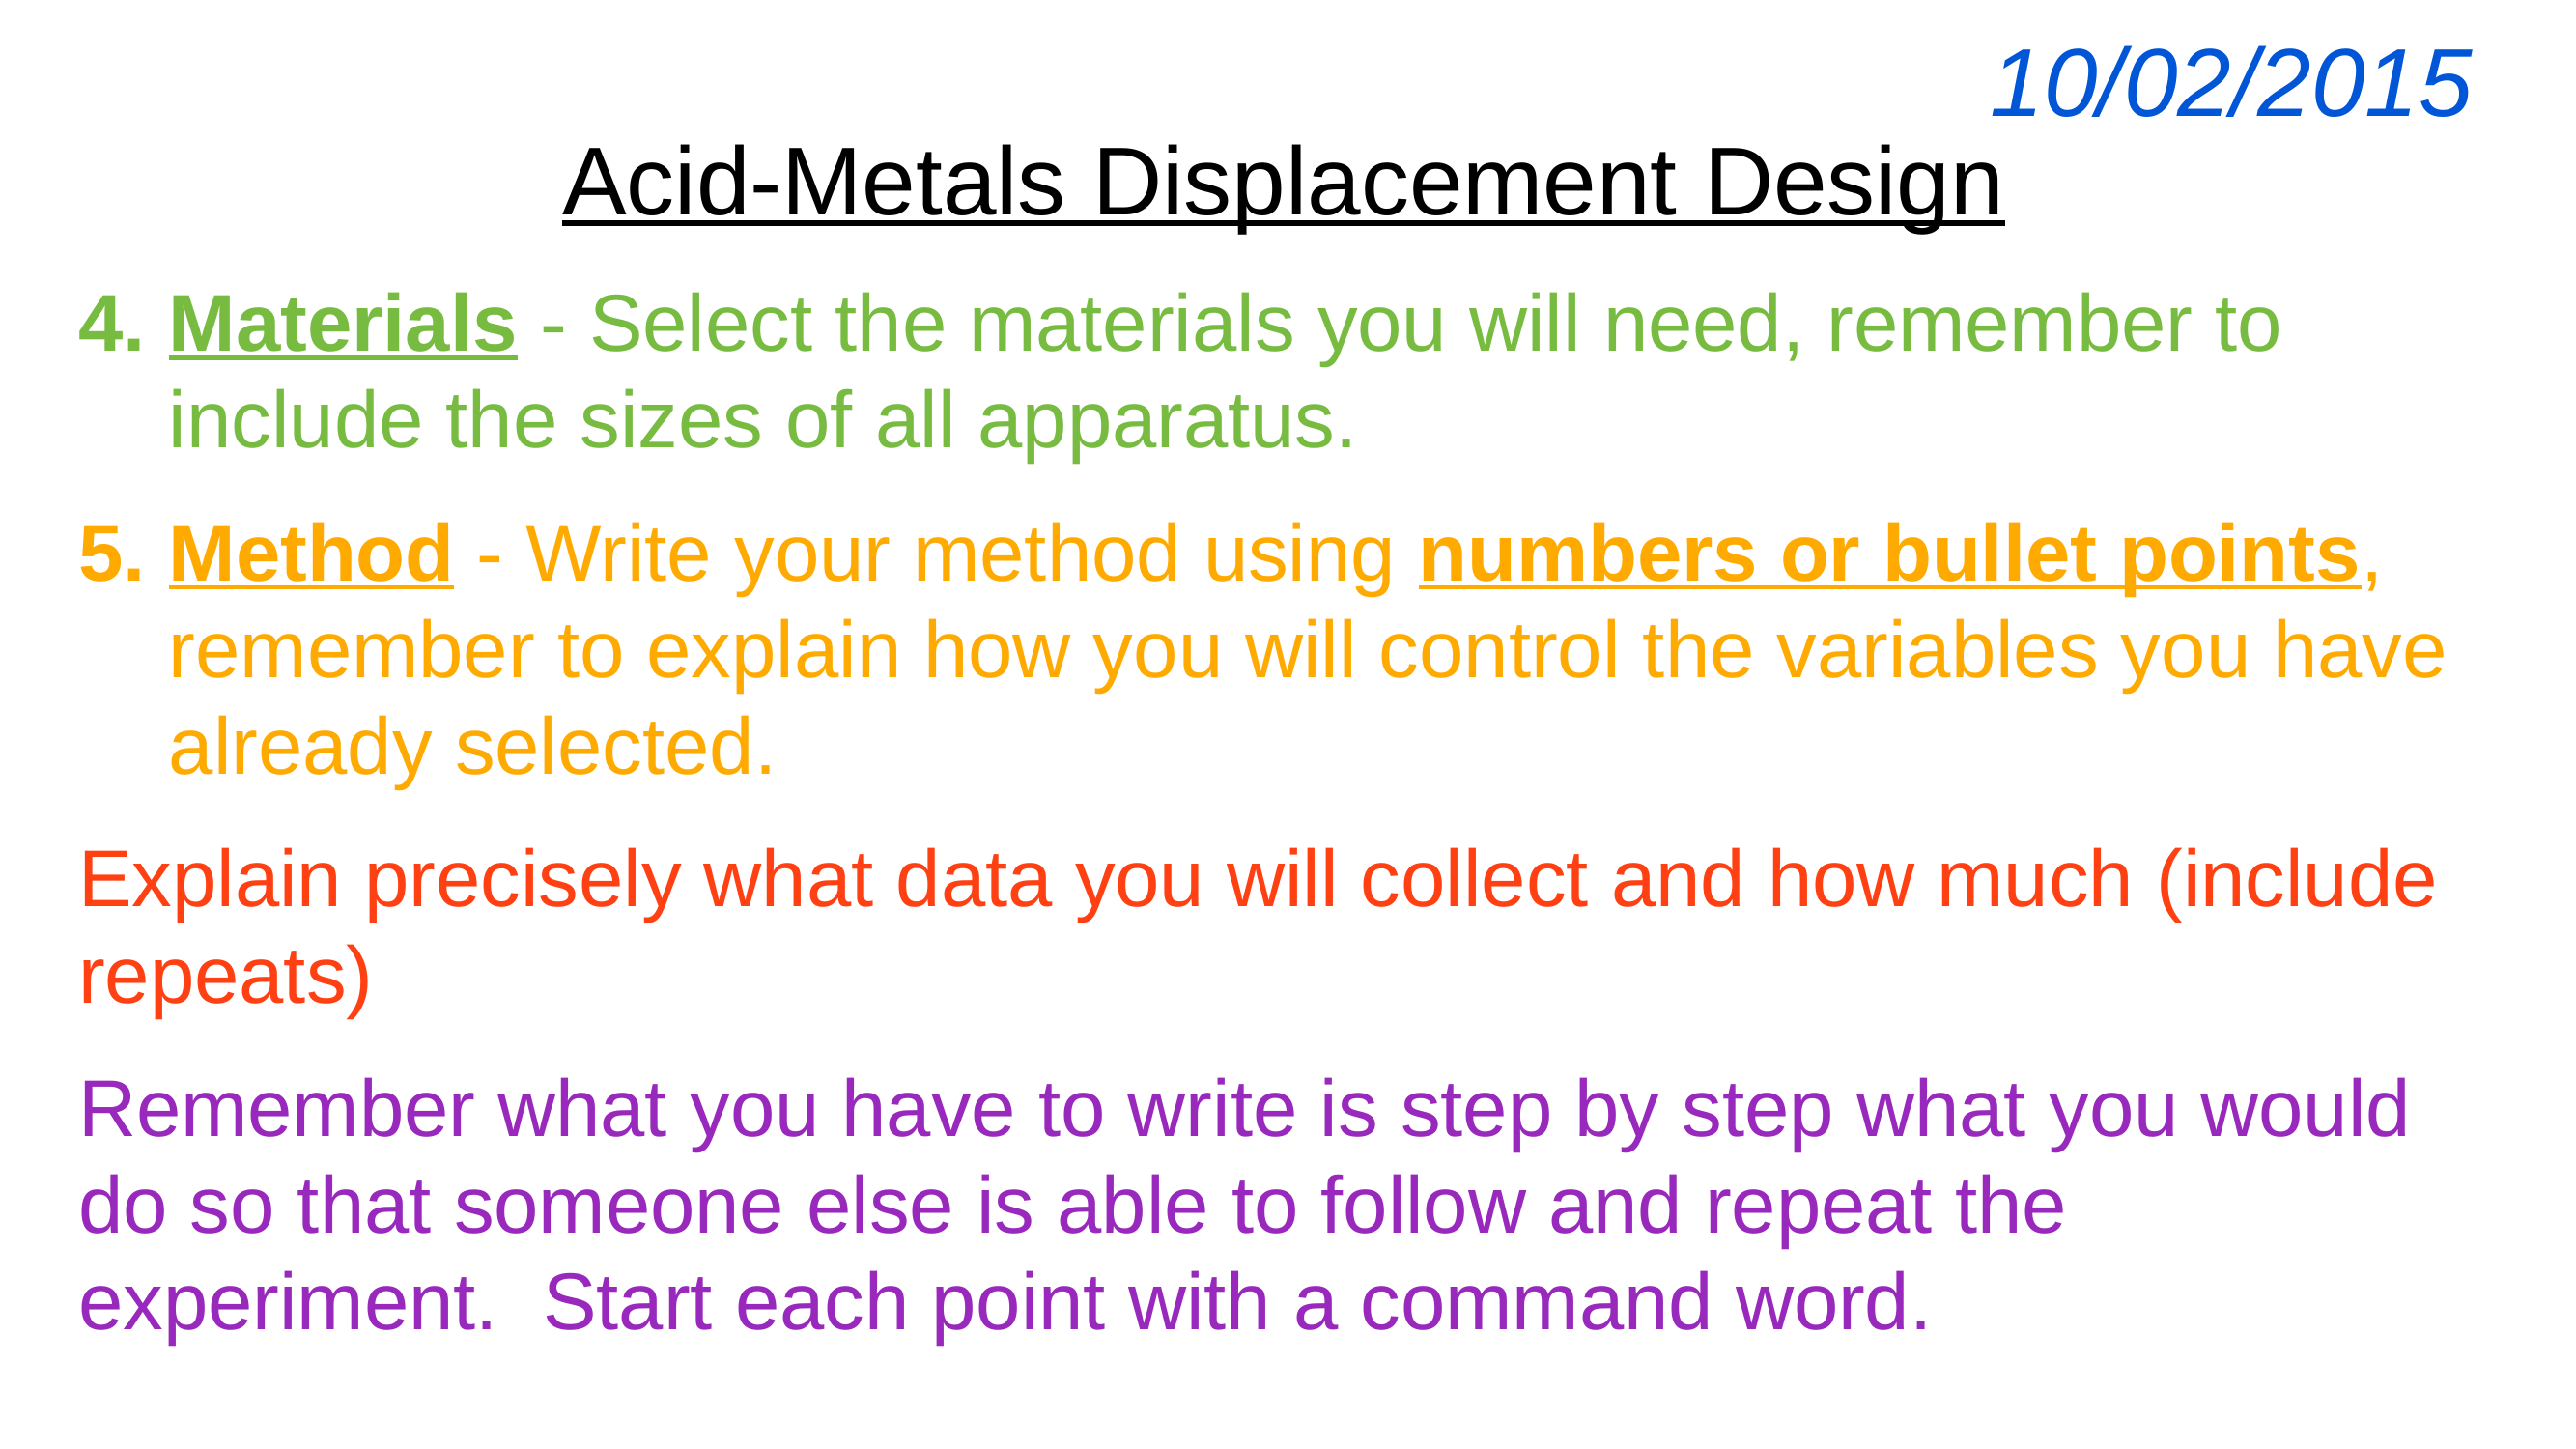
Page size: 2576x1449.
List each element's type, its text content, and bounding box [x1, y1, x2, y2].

table_header 10/02/2015 [1934, 13, 2530, 153]
list Acid-Metals Displacement Design Materials - Select the materials you will need, remember to include the sizes of all apparatus. Method - Write your method using numbers or bullet points, remember to explain how you will control the variables you have already selected. Explain precisely what data you will collect and how much (include repeats) Remember what you have to write is step by step what you would do so that someone else is able to follow and repeat the experiment. Start each point with a command word. [77, 118, 2490, 1337]
